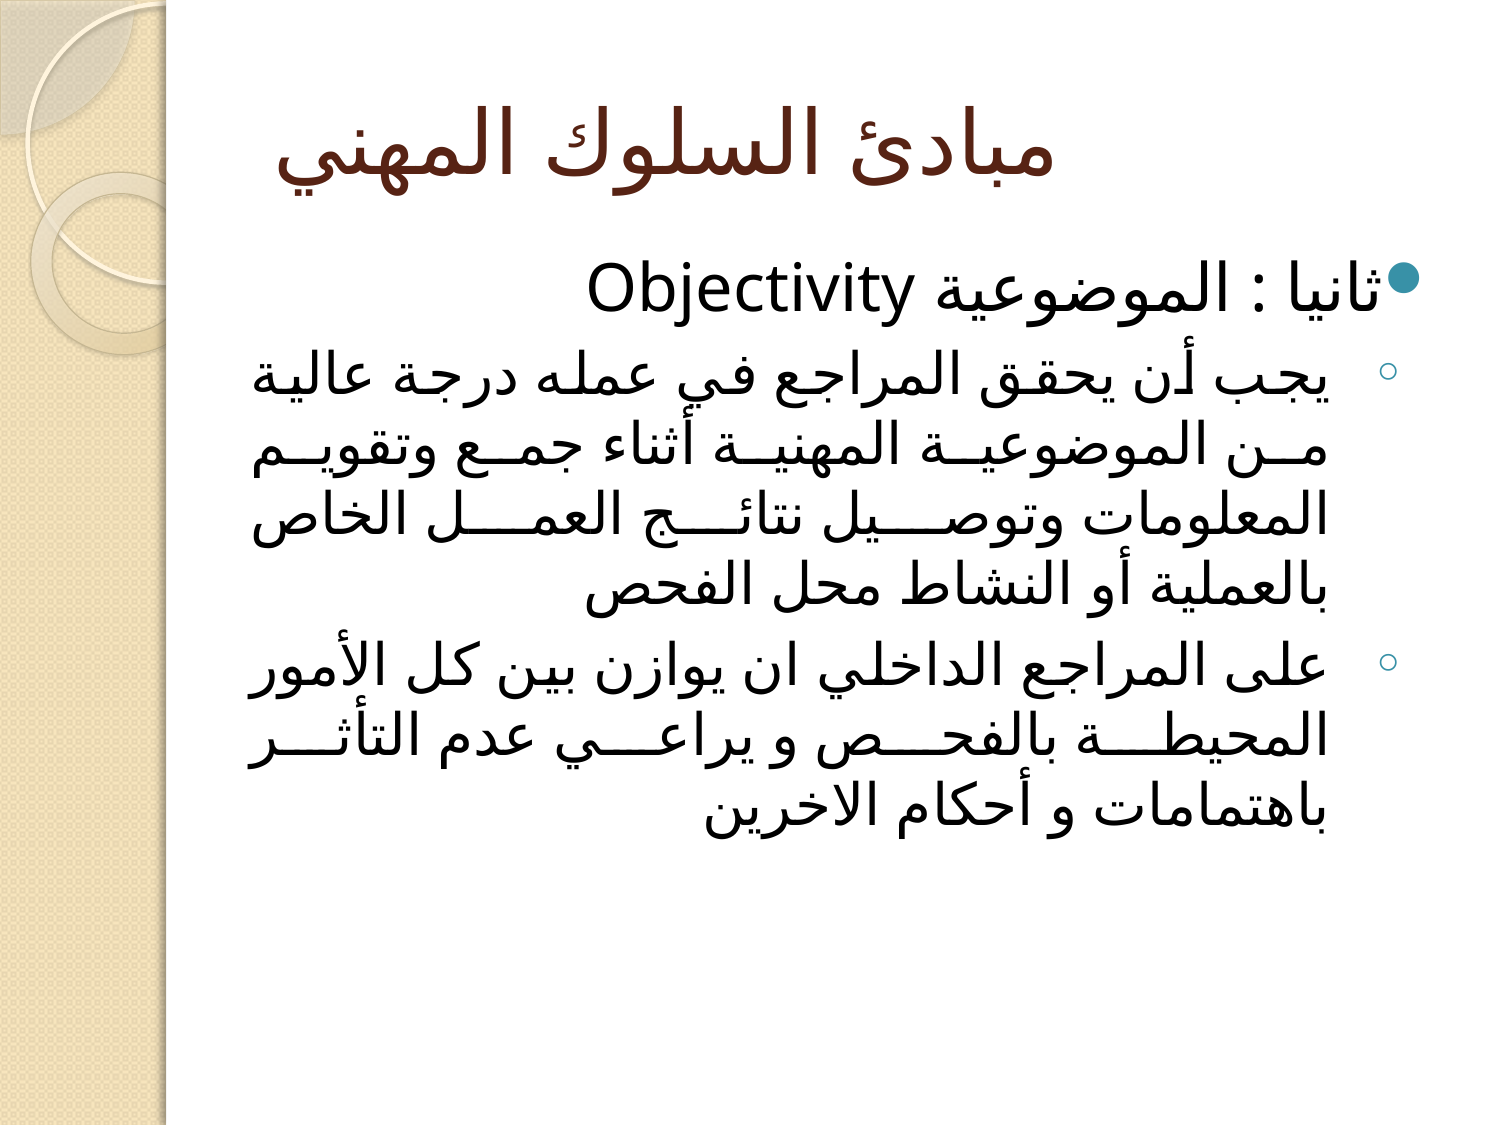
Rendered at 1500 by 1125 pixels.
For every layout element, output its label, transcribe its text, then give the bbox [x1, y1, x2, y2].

title مبادئ السلوك المهني [235, 45, 1466, 233]
list ثانيا : الموضوعية Objectivity يجب أن يحقق المراجع في عمله درجة عالية من الموضوعية المهنية أثناء جمع وتقويم المعلومات وتوصيل نتائج العمل الخاص بالعملية أو النشاط محل الفحص على المراجع الداخلي ان يوازن بين كل الأمور المحيطة بالفحص و يراعي عدم التأثر باهتمامات و أحكام الاخرين [235, 237, 1466, 1025]
